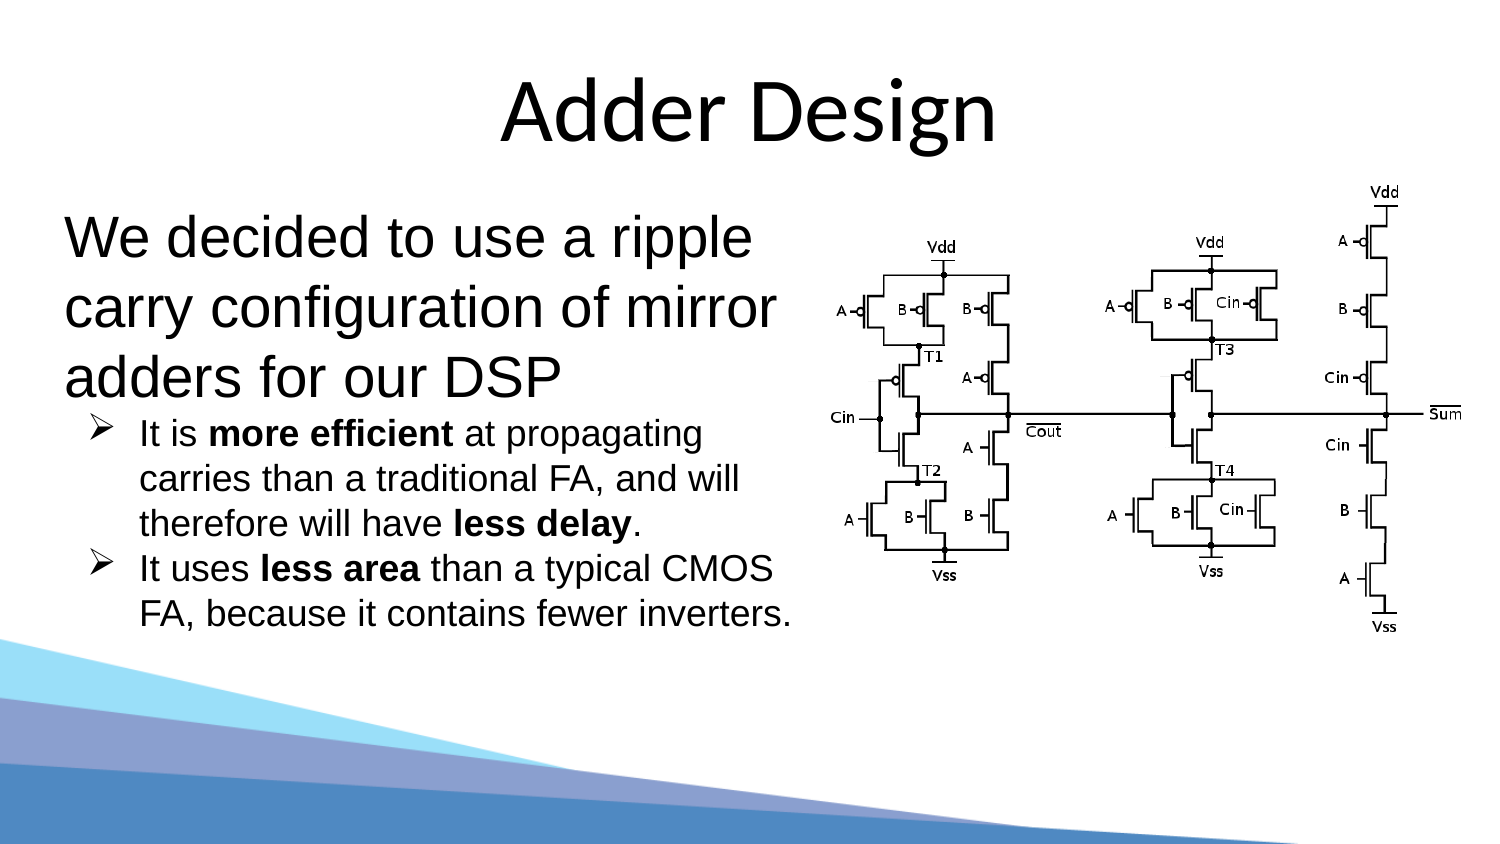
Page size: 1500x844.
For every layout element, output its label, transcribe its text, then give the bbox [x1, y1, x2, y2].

picture [0, 0, 1500, 844]
title Adder Design [75, 33, 1425, 175]
text_box We decided to use a ripple carry configuration of mirror adders for our DSP It is more efficient at propagating carries than a traditional FA, and will therefore will have less delay. It uses less area than a typical CMOS FA, because it contains fewer inverters. [49, 184, 838, 727]
